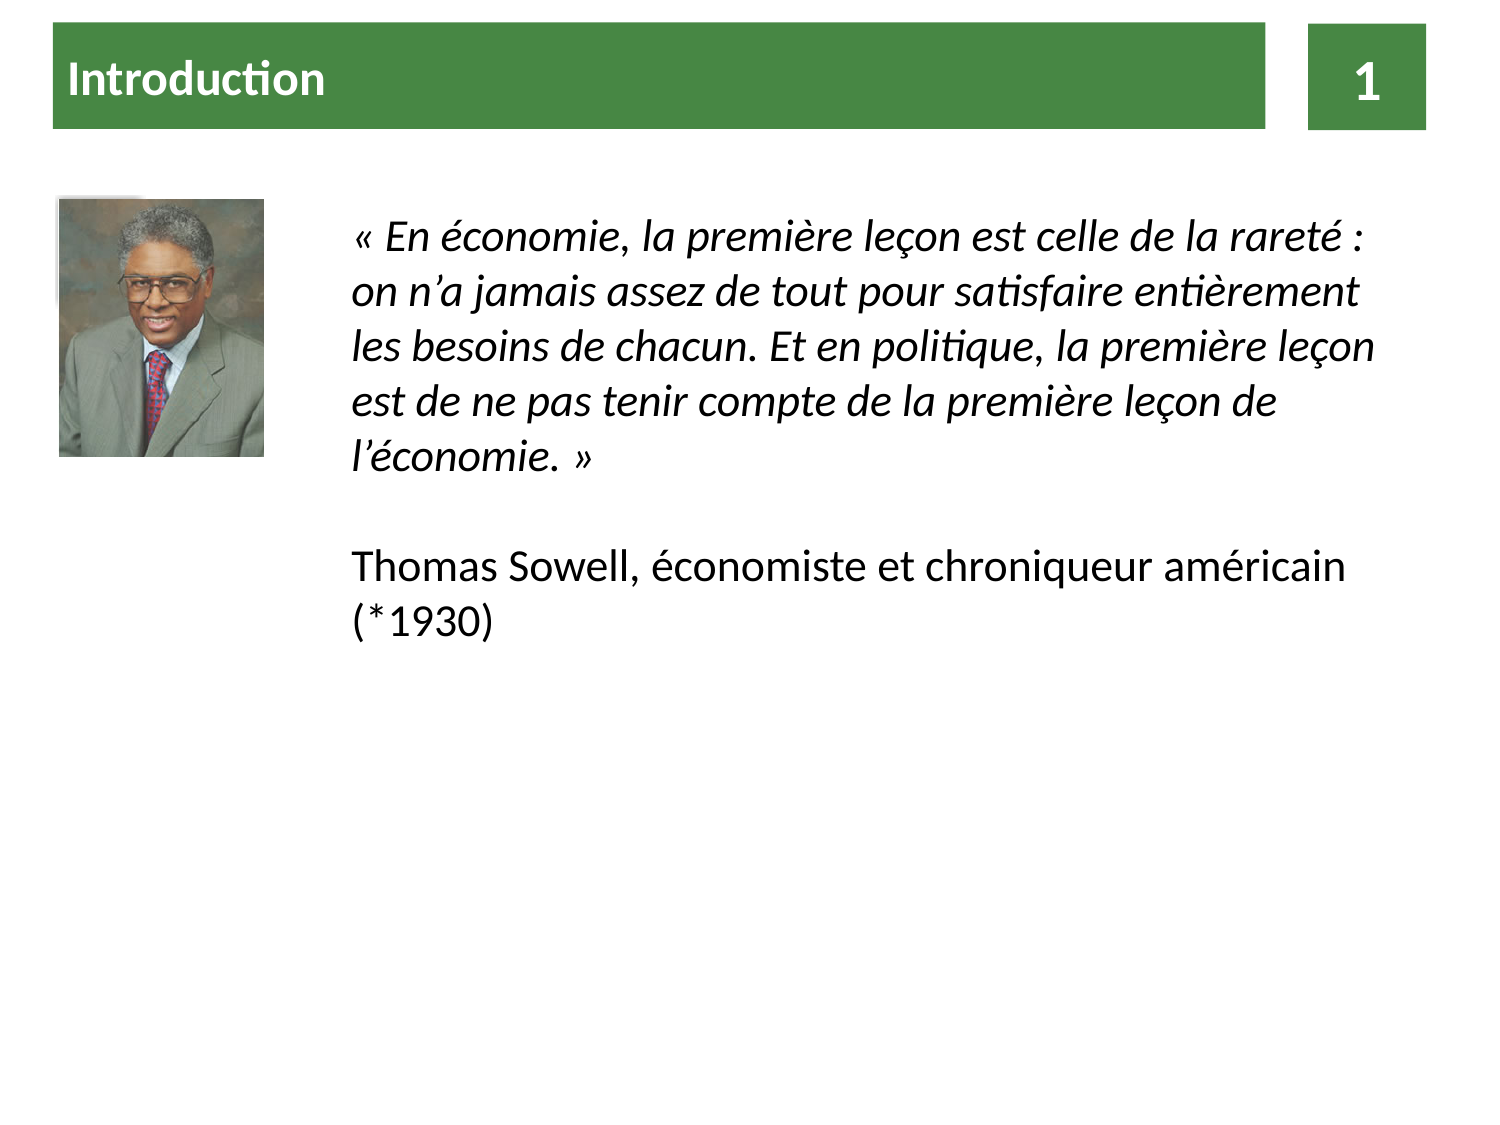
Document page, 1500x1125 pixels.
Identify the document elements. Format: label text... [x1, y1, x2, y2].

text_box Introduction [52, 22, 1266, 129]
picture [58, 199, 264, 457]
text_box « En économie, la première leçon est celle de la rareté : on n’a jamais assez de tout pour satisfaire entièrement les besoins de chacun. Et en politique, la première leçon est de ne pas tenir compte de la première leçon de l’économie. » Thomas Sowell, économiste et chroniqueur américain (*1930) [336, 198, 1427, 653]
text_box 1 [1308, 23, 1427, 131]
